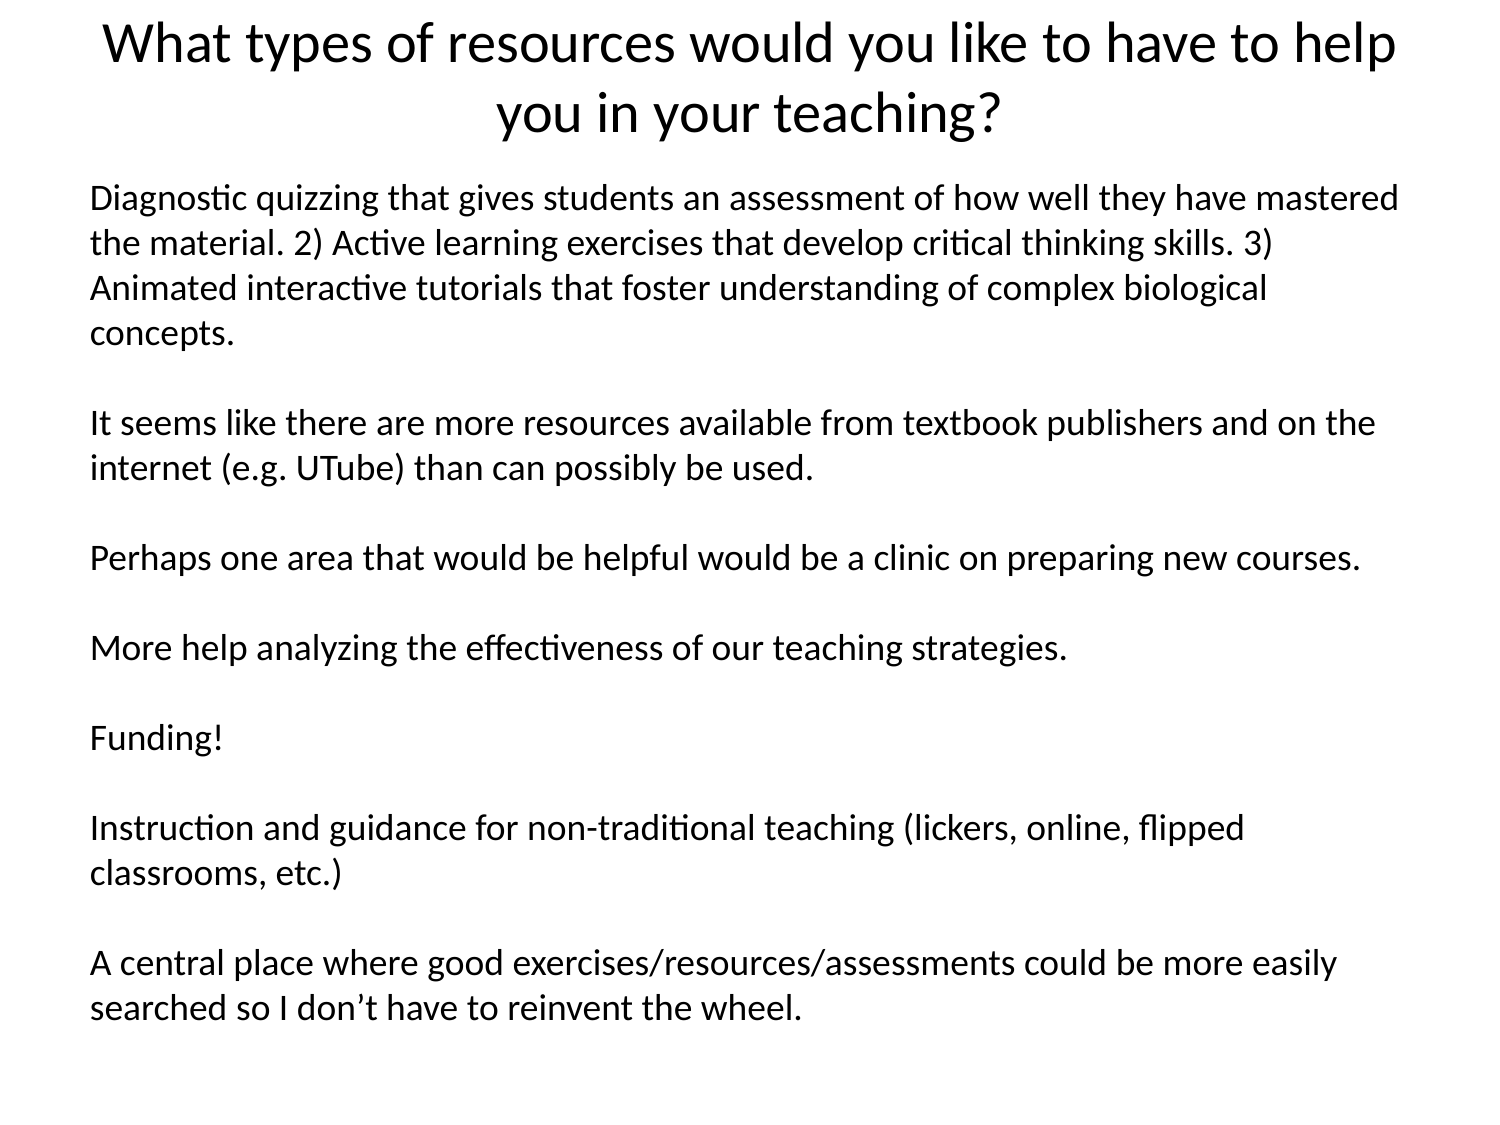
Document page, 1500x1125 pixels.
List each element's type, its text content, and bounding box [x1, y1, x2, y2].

text_box Diagnostic quizzing that gives students an assessment of how well they have mastered the material. 2) Active learning exercises that develop critical thinking skills. 3) Animated interactive tutorials that foster understanding of complex biological concepts. It seems like there are more resources available from textbook publishers and on the internet (e.g. UTube) than can possibly be used. Perhaps one area that would be helpful would be a clinic on preparing new courses. More help analyzing the effectiveness of our teaching strategies. Funding! Instruction and guidance for non-traditional teaching (lickers, online, flipped classrooms, etc.) A central place where good exercises/resources/assessments could be more easily searched so I don’t have to reinvent the wheel. [74, 0, 1425, 1081]
